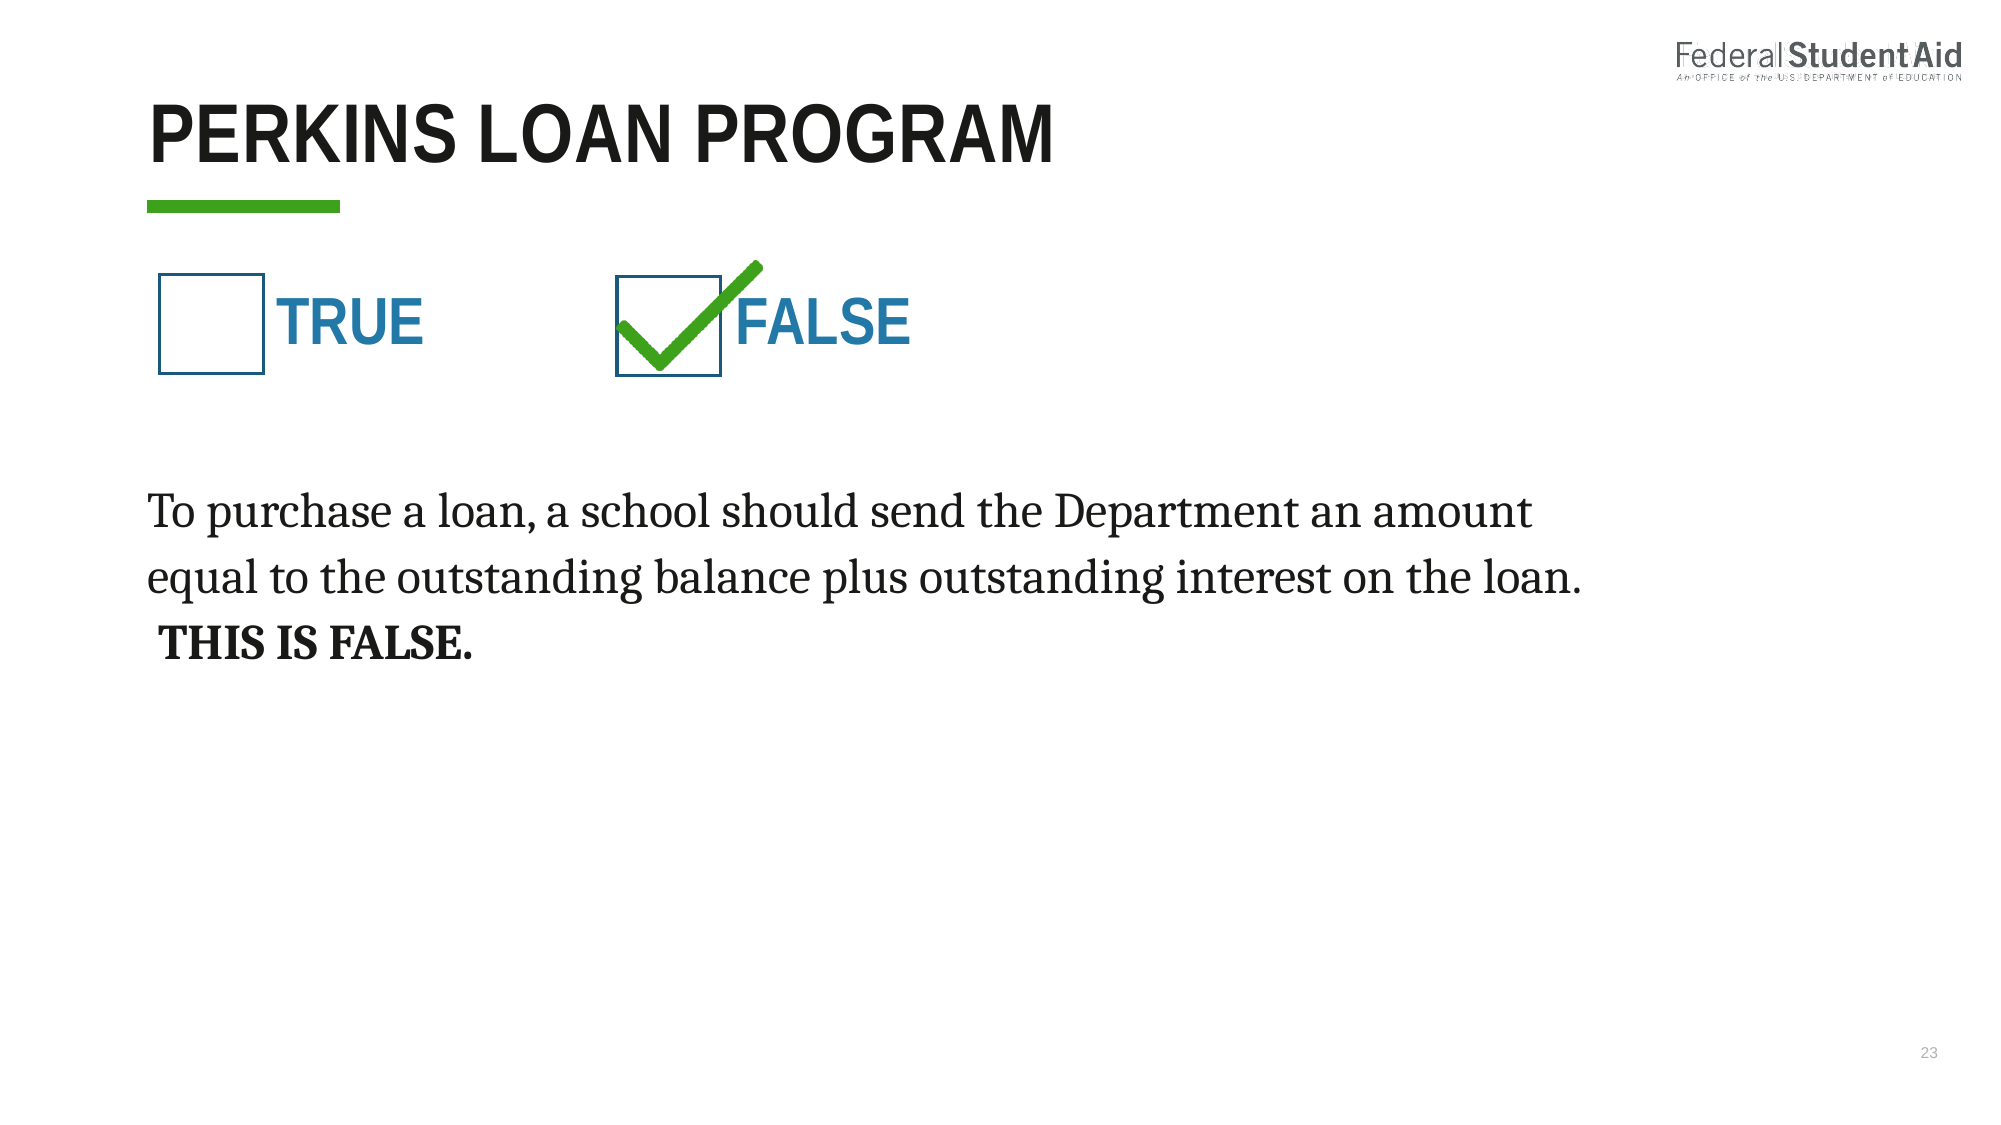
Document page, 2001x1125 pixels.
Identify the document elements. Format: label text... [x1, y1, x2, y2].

list To purchase a loan, a school should send the Department an amount equal to the outstanding balance plus outstanding interest on the loan. THIS IS FALSE. [147, 463, 1606, 878]
picture [1651, 16, 1986, 106]
title Perkins loan program [149, 57, 1606, 189]
slide_number 23 [1920, 1042, 1986, 1094]
list True false [149, 287, 932, 387]
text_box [159, 274, 721, 376]
picture [616, 260, 763, 371]
